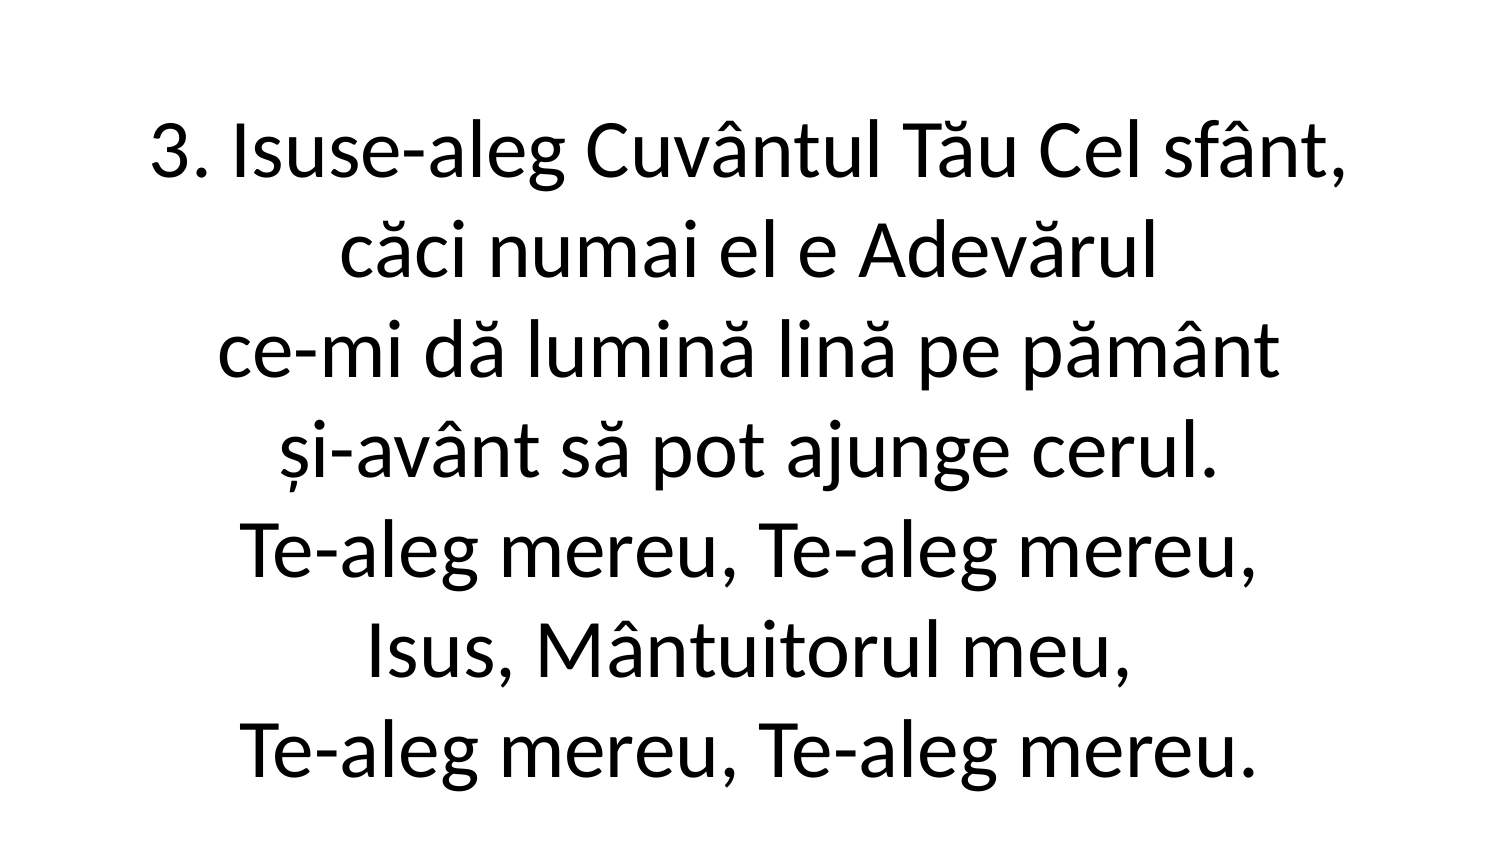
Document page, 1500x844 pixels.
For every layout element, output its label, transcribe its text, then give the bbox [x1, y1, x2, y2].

text_box 3. Isuse-aleg Cuvântul Tău Cel sfânt, căci numai el e Adevărul ce-mi dă lumină lină pe pământ și-avânt să pot ajunge cerul. Te-aleg mereu, Te-aleg mereu, Isus, Mântuitorul meu, Te-aleg mereu, Te-aleg mereu. [134, 42, 1366, 802]
